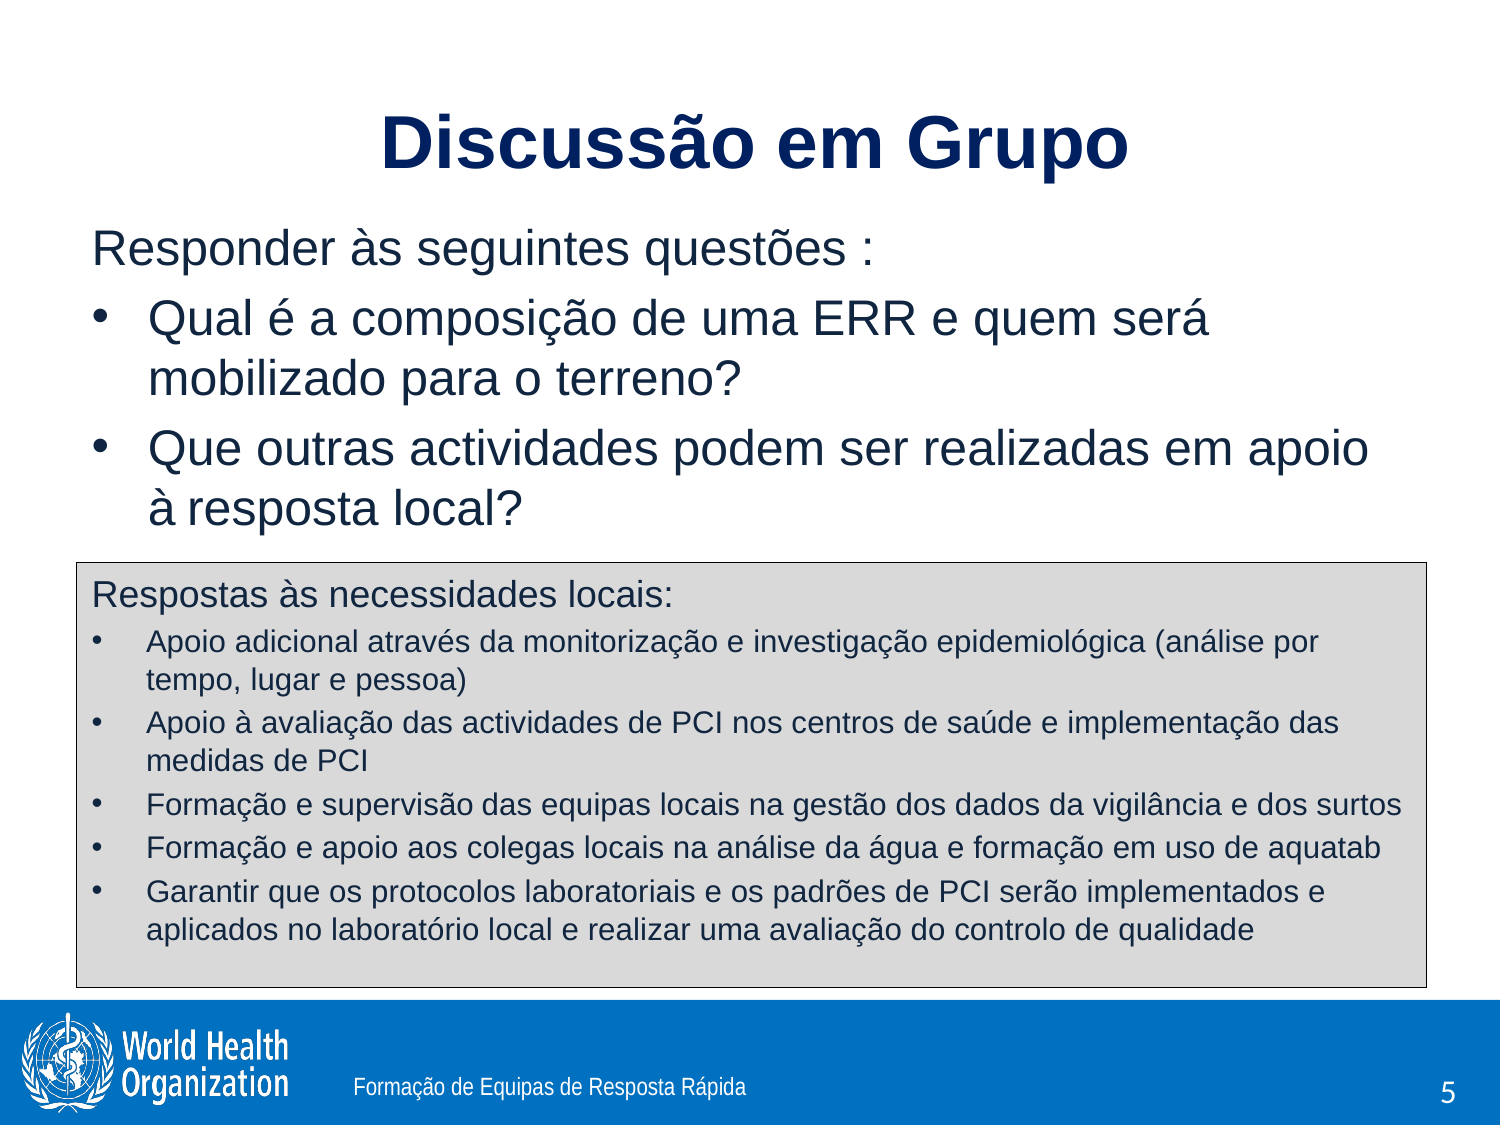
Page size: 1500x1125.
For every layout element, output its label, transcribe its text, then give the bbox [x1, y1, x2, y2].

picture [21, 1012, 288, 1113]
list Responder às seguintes questões : Qual é a composição de uma ERR e quem será mobilizado para o terreno? Que outras actividades podem ser realizadas em apoio à resposta local? [76, 208, 1427, 562]
title Discussão em Grupo [41, 45, 1471, 233]
text_box Respostas às necessidades locais: Apoio adicional através da monitorização e investigação epidemiológica (análise por tempo, lugar e pessoa) Apoio à avaliação das actividades de PCI nos centros de saúde e implementação das medidas de PCI Formação e supervisão das equipas locais na gestão dos dados da vigilância e dos surtos Formação e apoio aos colegas locais na análise da água e formação em uso de aquatab Garantir que os protocolos laboratoriais e os padrões de PCI serão implementados e aplicados no laboratório local e realizar uma avaliação do controlo de qualidade [76, 562, 1427, 988]
